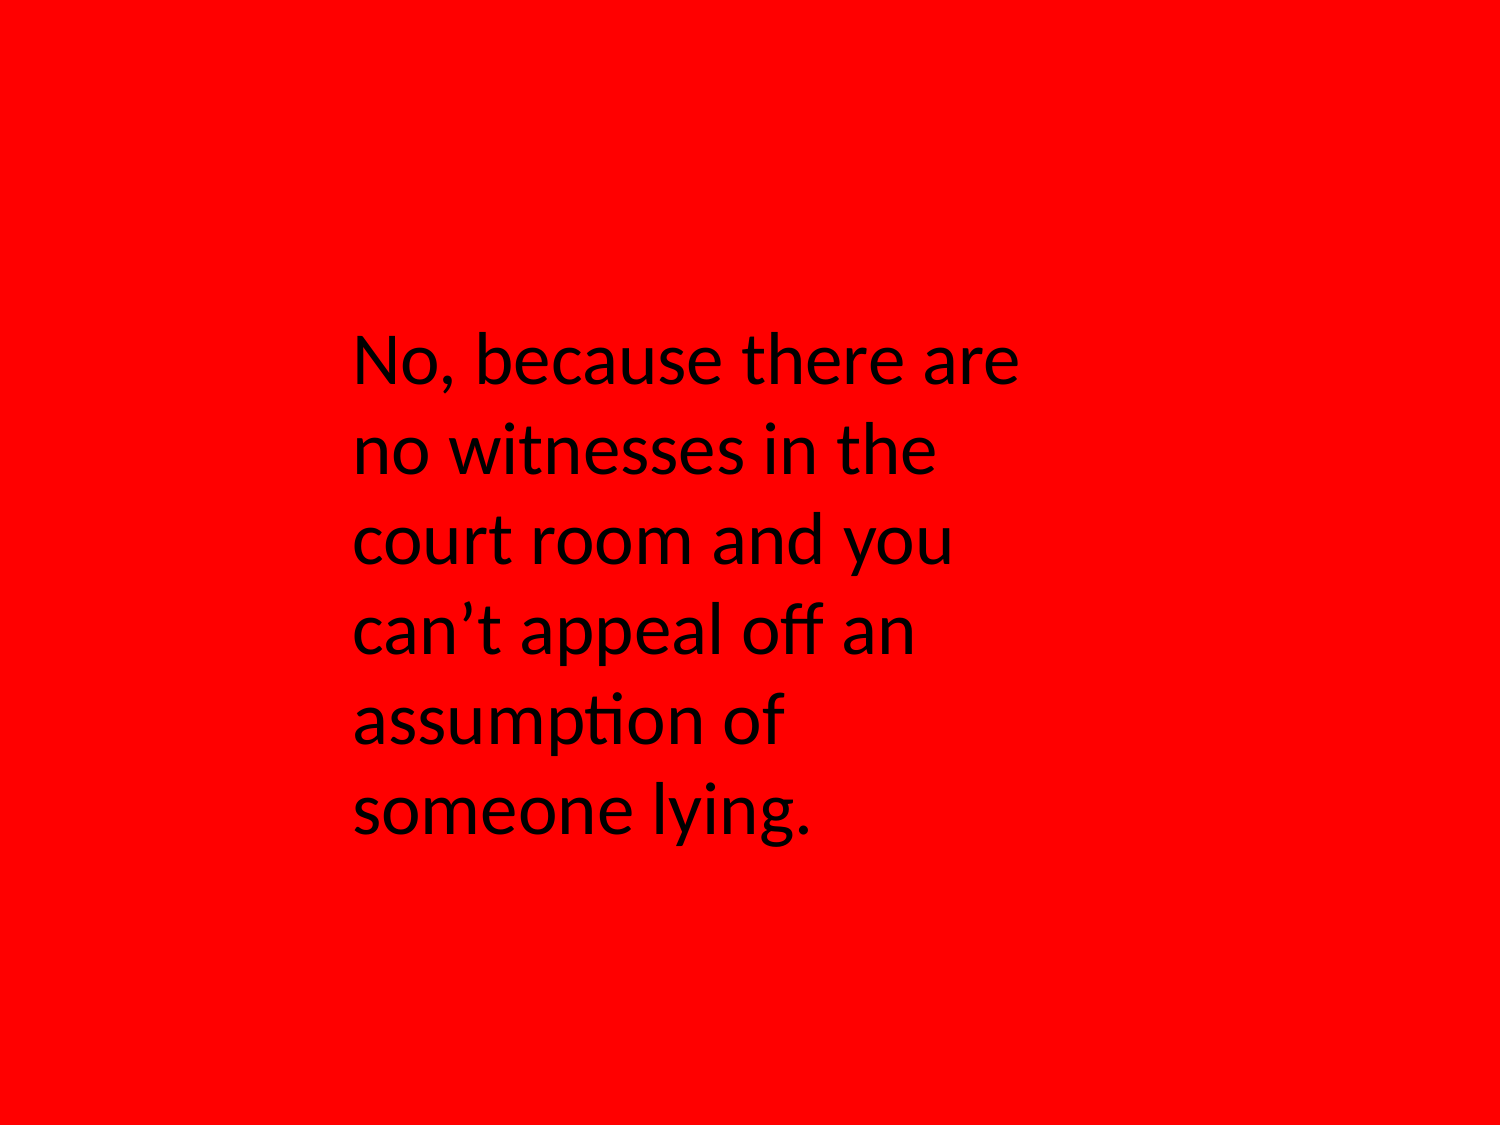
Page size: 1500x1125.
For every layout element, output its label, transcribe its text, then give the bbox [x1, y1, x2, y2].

text_box No, because there are no witnesses in the court room and you can’t appeal off an assumption of someone lying. [337, 212, 1088, 858]
